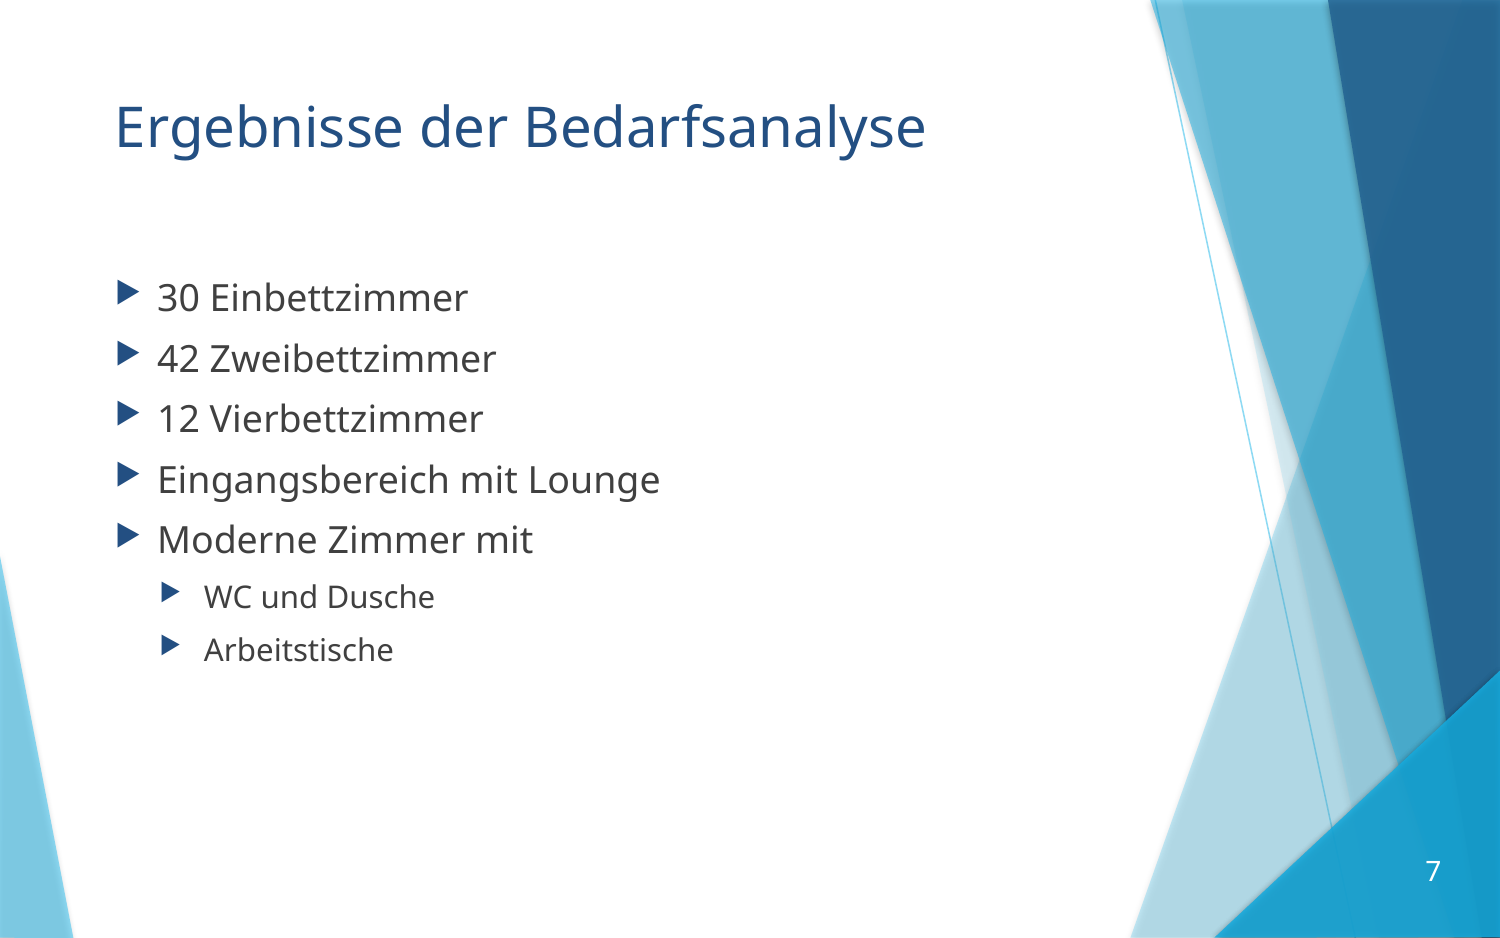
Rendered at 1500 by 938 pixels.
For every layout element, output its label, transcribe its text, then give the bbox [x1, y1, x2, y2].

slide_number 7 [1372, 847, 1457, 898]
title Ergebnisse der Bedarfsanalyse [99, 83, 1142, 231]
list 30 Einbettzimmer 42 Zweibettzimmer 12 Vierbettzimmer Eingangsbereich mit Lounge Moderne Zimmer mit WC und Dusche Arbeitstische [99, 266, 1142, 826]
